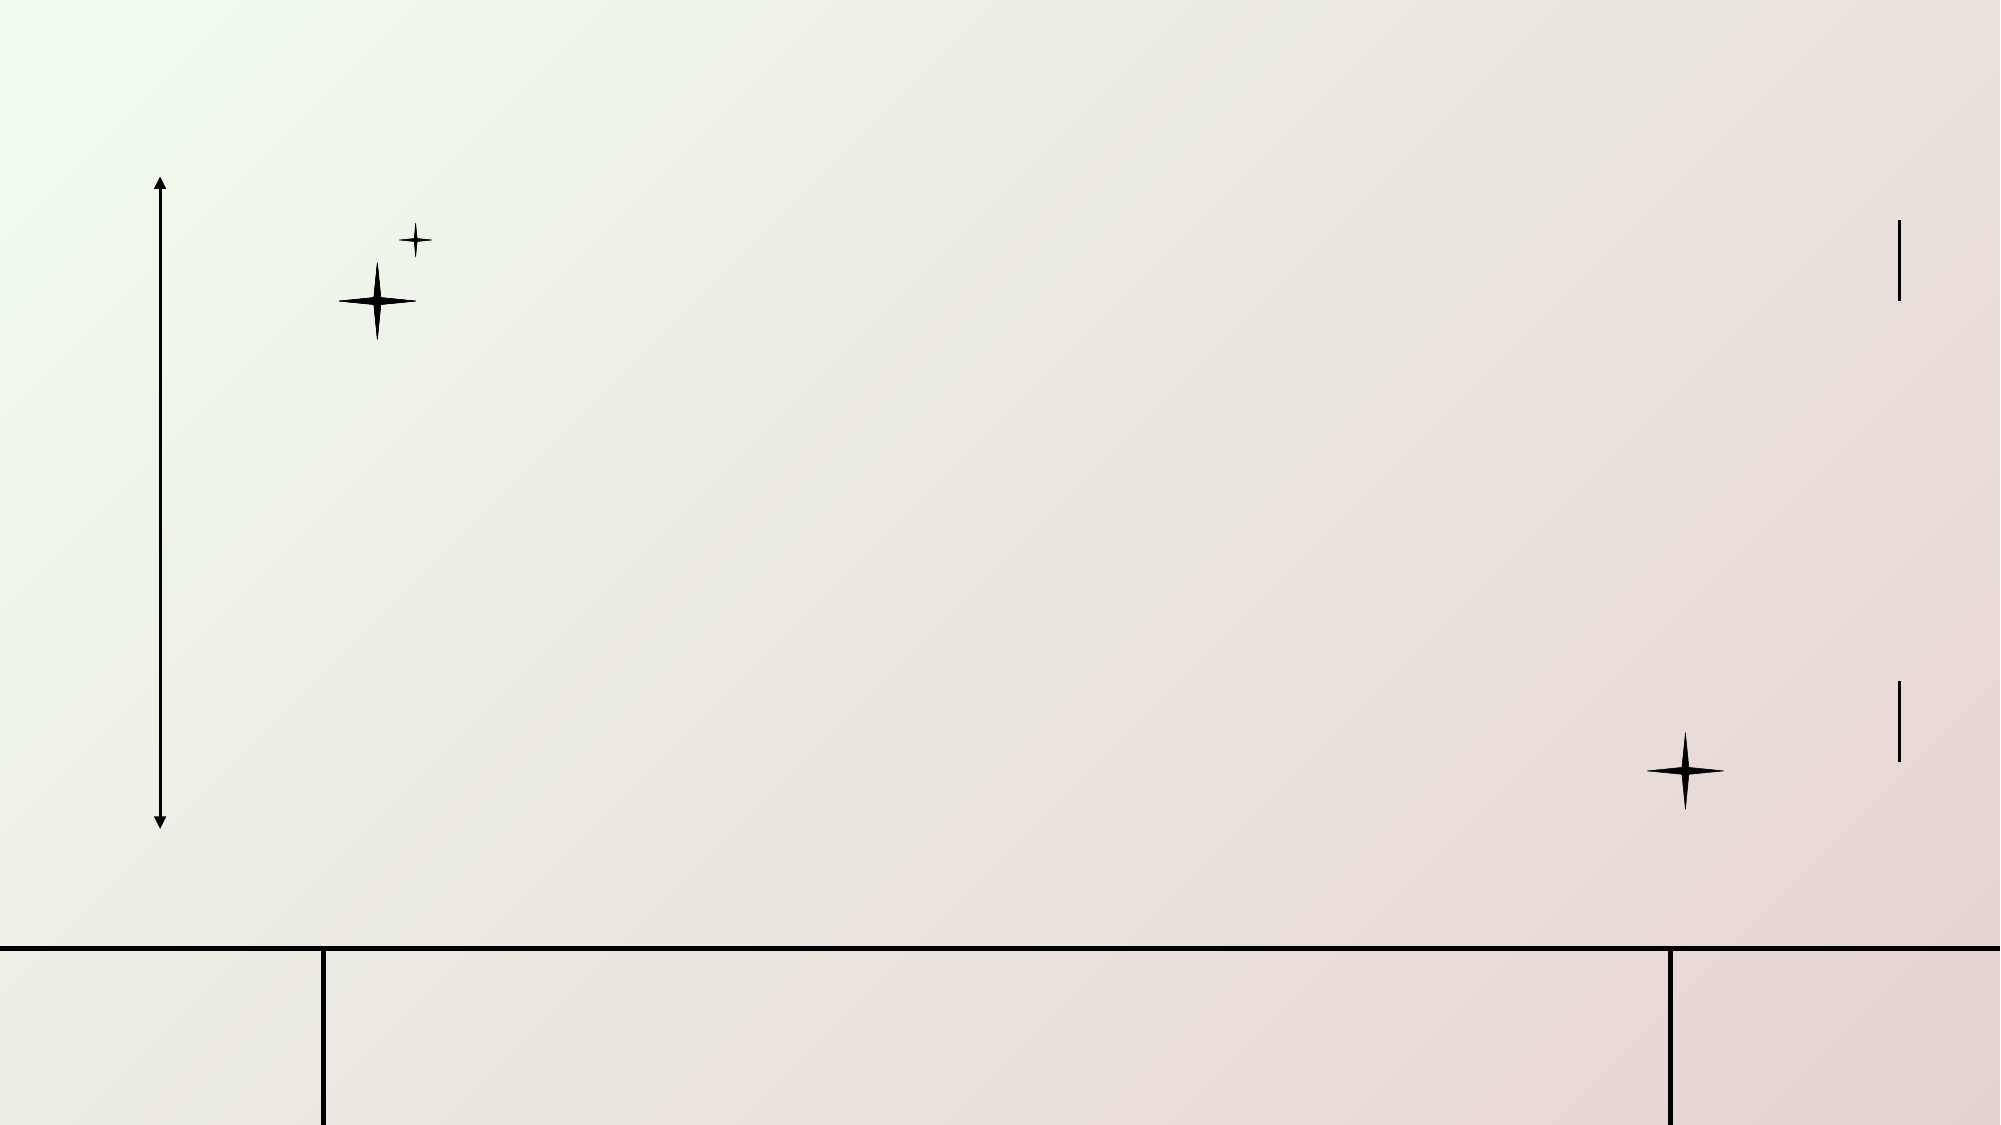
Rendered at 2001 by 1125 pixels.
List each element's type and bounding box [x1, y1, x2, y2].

picture [261, 114, 1780, 903]
